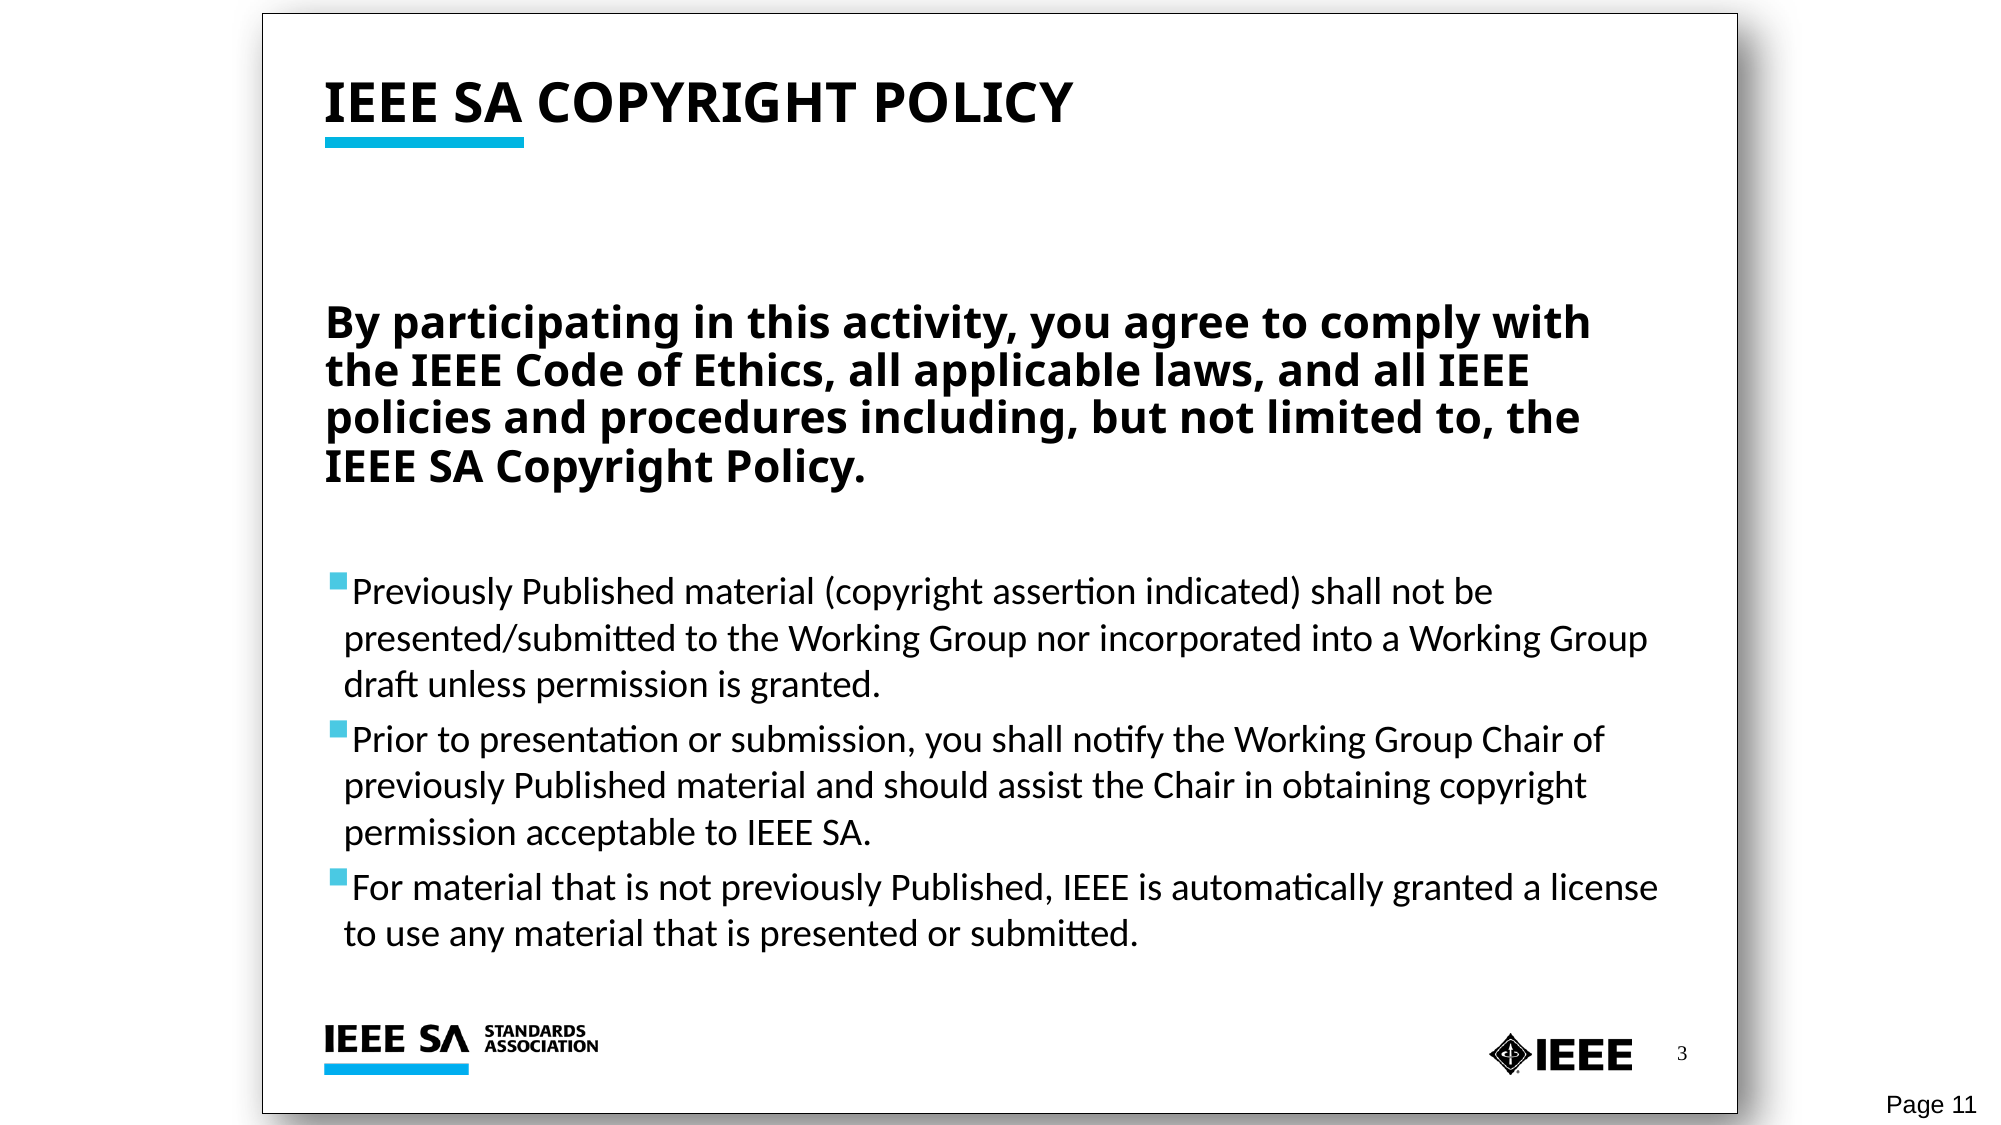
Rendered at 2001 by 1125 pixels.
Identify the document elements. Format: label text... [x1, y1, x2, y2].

text_box 3 [1613, 1029, 1688, 1075]
list By participating in this activity, you agree to comply with the IEEE Code of Ethics, all applicable laws, and all IEEE policies and procedures including, but not limited to, the IEEE SA Copyright Policy. Previously Published material (copyright assertion indicated) shall not be presented/submitted to the Working Group nor incorporated into a Working Group draft unless permission is granted. Prior to presentation or submission, you shall notify the Working Group Chair of previously Published material and should assist the Chair in obtaining copyright permission acceptable to IEEE SA. For material that is not previously Published, IEEE is automatically granted a license to use any material that is presented or submitted. [324, 299, 1675, 1014]
picture [263, 14, 1737, 1113]
title IEEE SA Copyright Policy [324, 74, 1675, 210]
